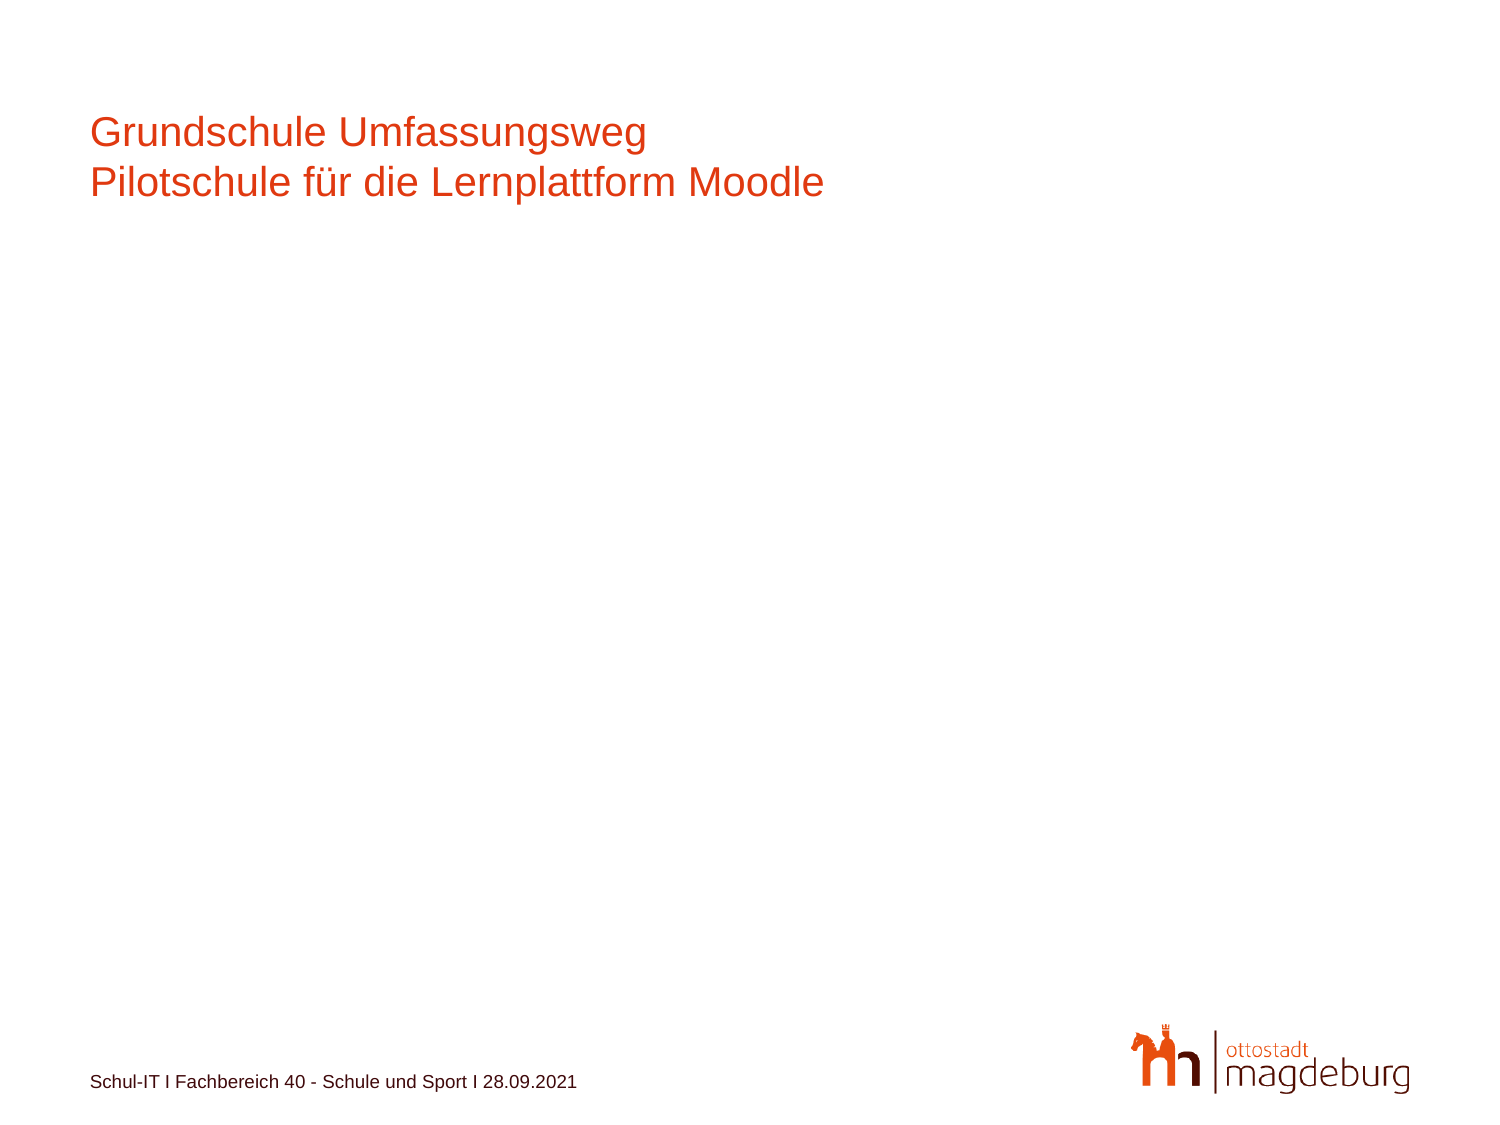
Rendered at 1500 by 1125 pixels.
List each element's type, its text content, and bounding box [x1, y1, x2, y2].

text_box Grundschule Umfassungsweg Pilotschule für die Lernplattform Moodle [74, 97, 1418, 226]
picture [1131, 1024, 1409, 1094]
